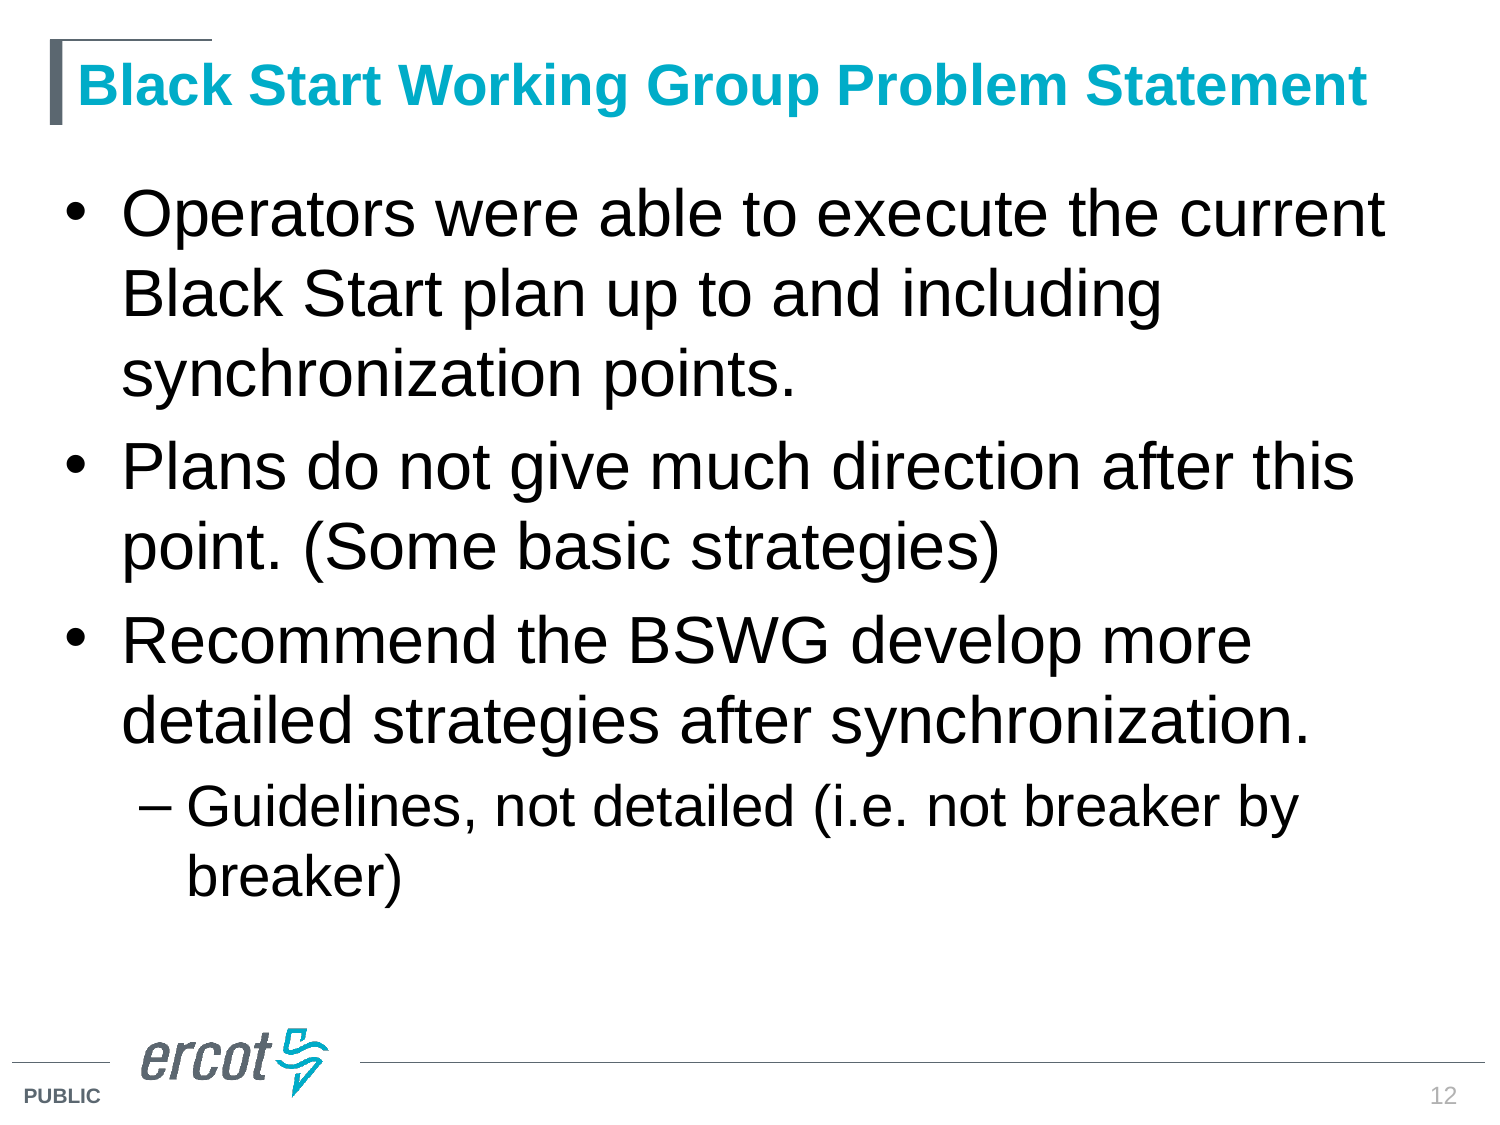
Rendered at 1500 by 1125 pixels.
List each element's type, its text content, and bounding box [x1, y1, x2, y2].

picture [137, 1024, 332, 1100]
list Operators were able to execute the current Black Start plan up to and including synchronization points. Plans do not give much direction after this point. (Some basic strategies) Recommend the BSWG develop more detailed strategies after synchronization. Guidelines, not detailed (i.e. not breaker by breaker) [50, 162, 1450, 992]
title Black Start Working Group Problem Statement [62, 39, 1450, 125]
slide_number 12 [1400, 1076, 1488, 1113]
